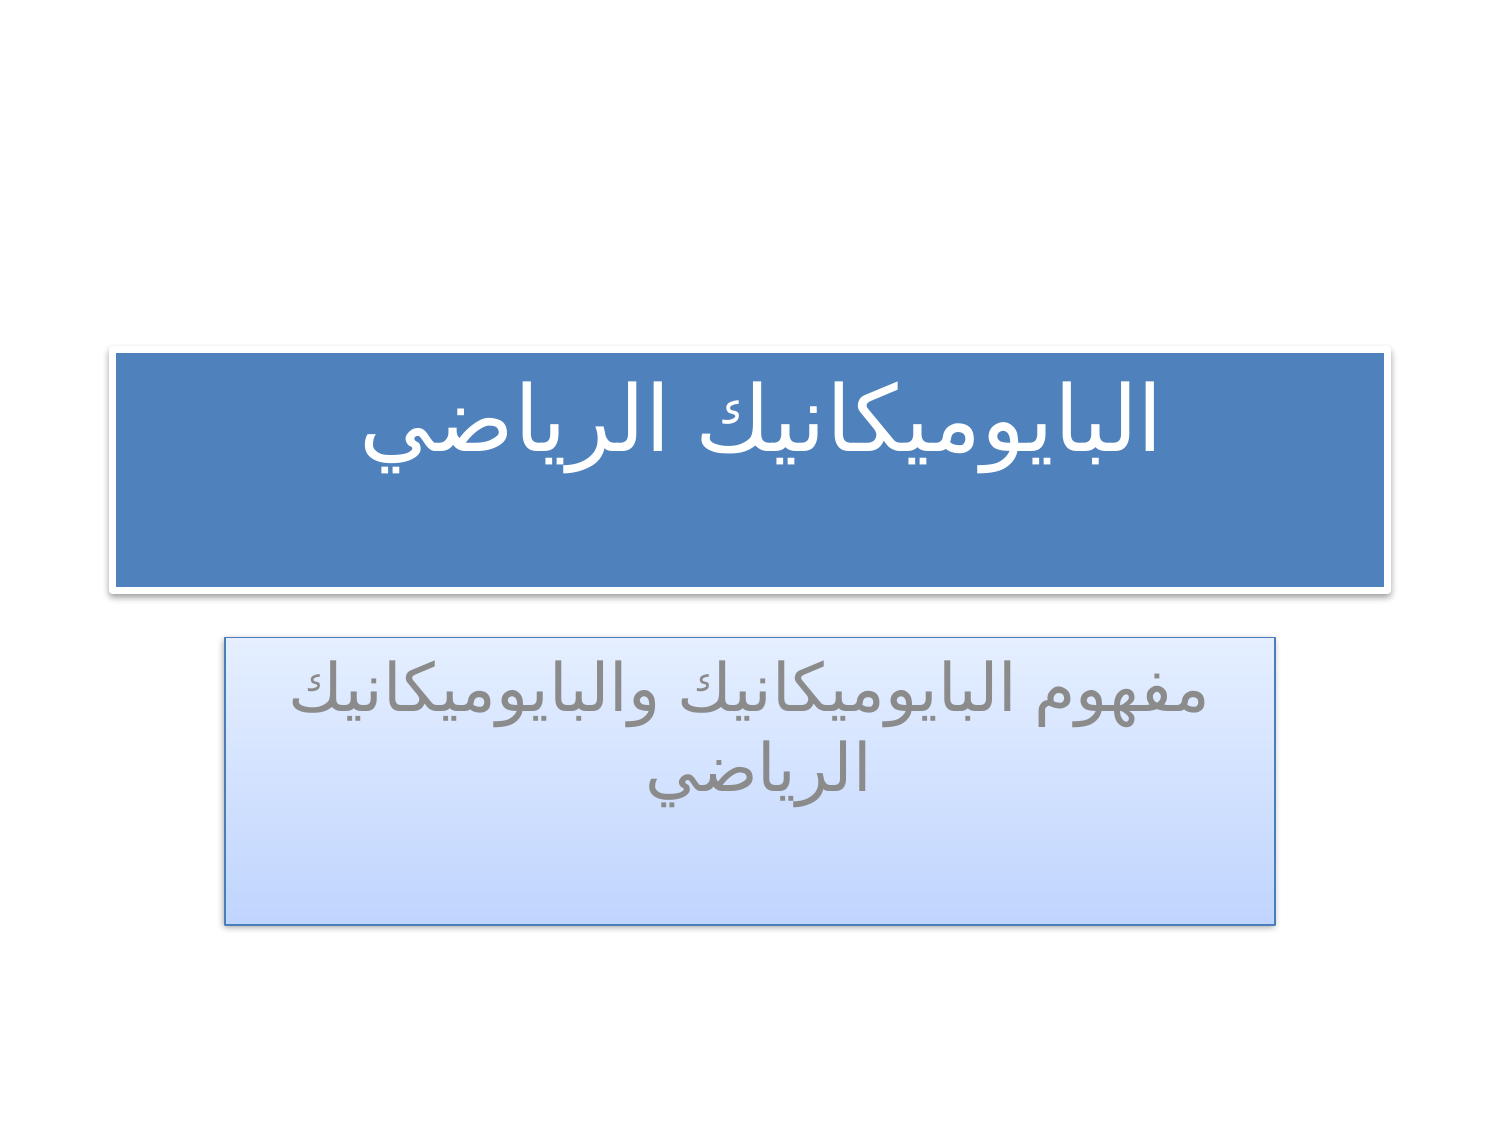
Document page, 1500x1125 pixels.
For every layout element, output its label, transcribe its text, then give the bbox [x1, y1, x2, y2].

subtitle مفهوم البايوميكانيك والبايوميكانيك الرياضي [224, 637, 1276, 926]
title البايوميكانيك الرياضي [109, 346, 1391, 594]
